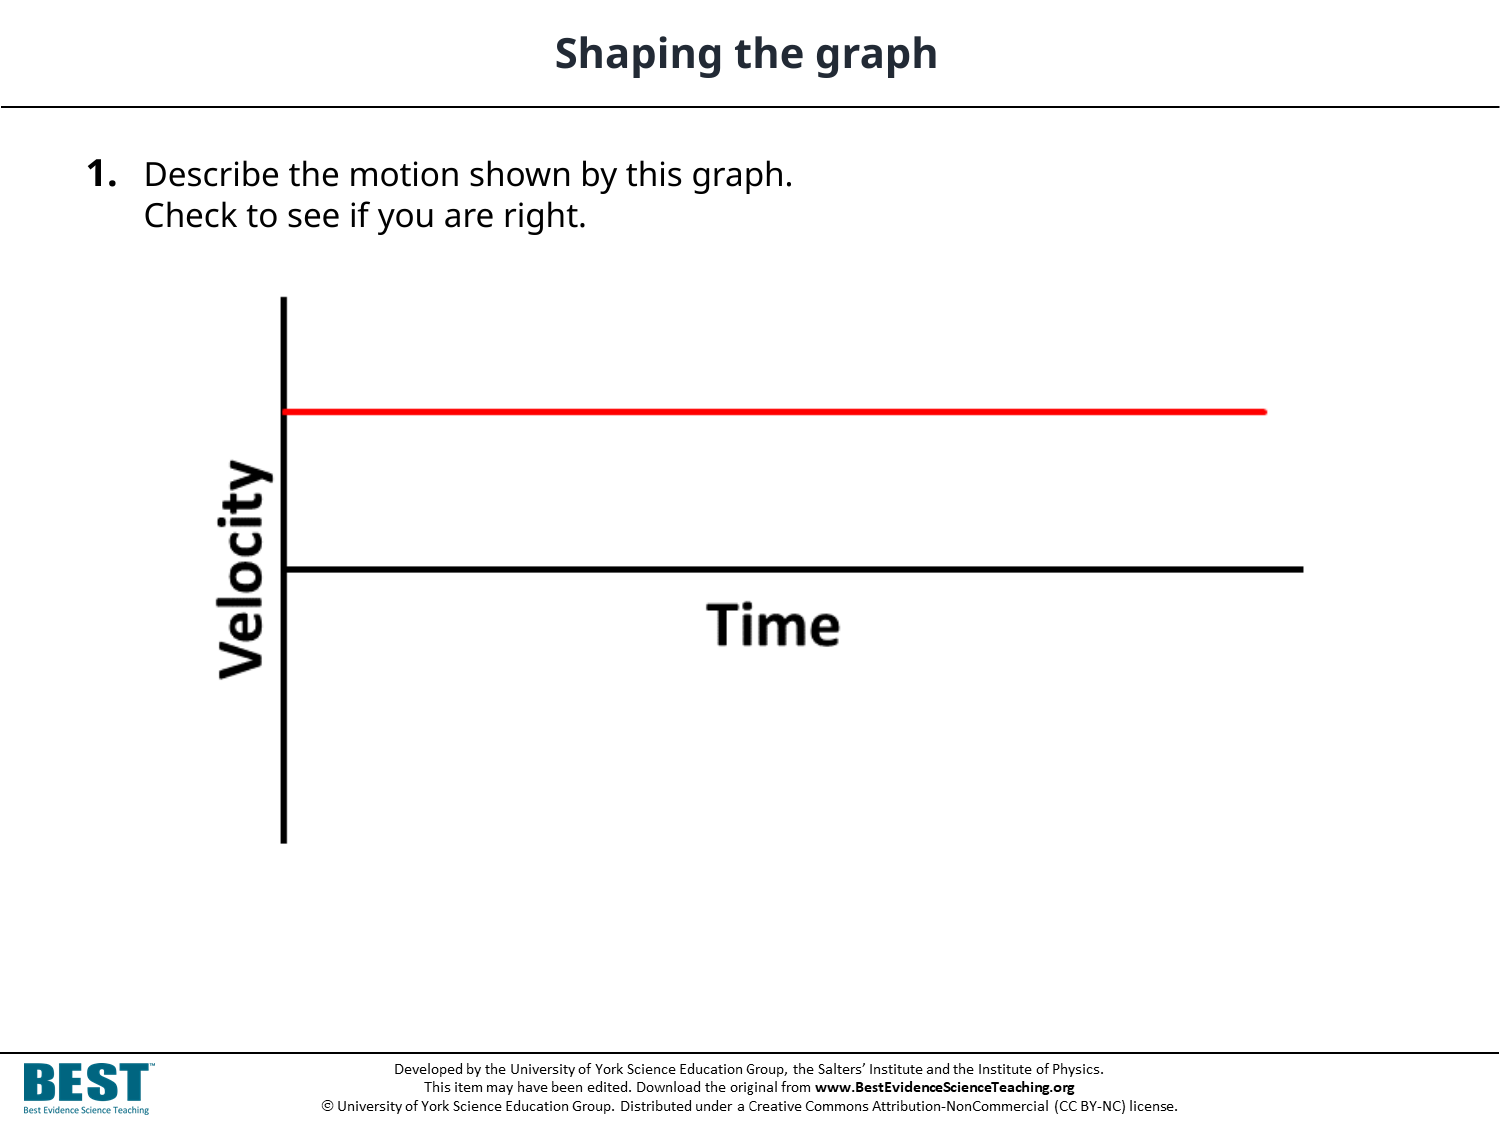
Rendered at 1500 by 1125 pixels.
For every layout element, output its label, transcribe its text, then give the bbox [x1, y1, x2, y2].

text_box Shaping the graph [23, 4, 1471, 99]
picture [0, 106, 1500, 1125]
